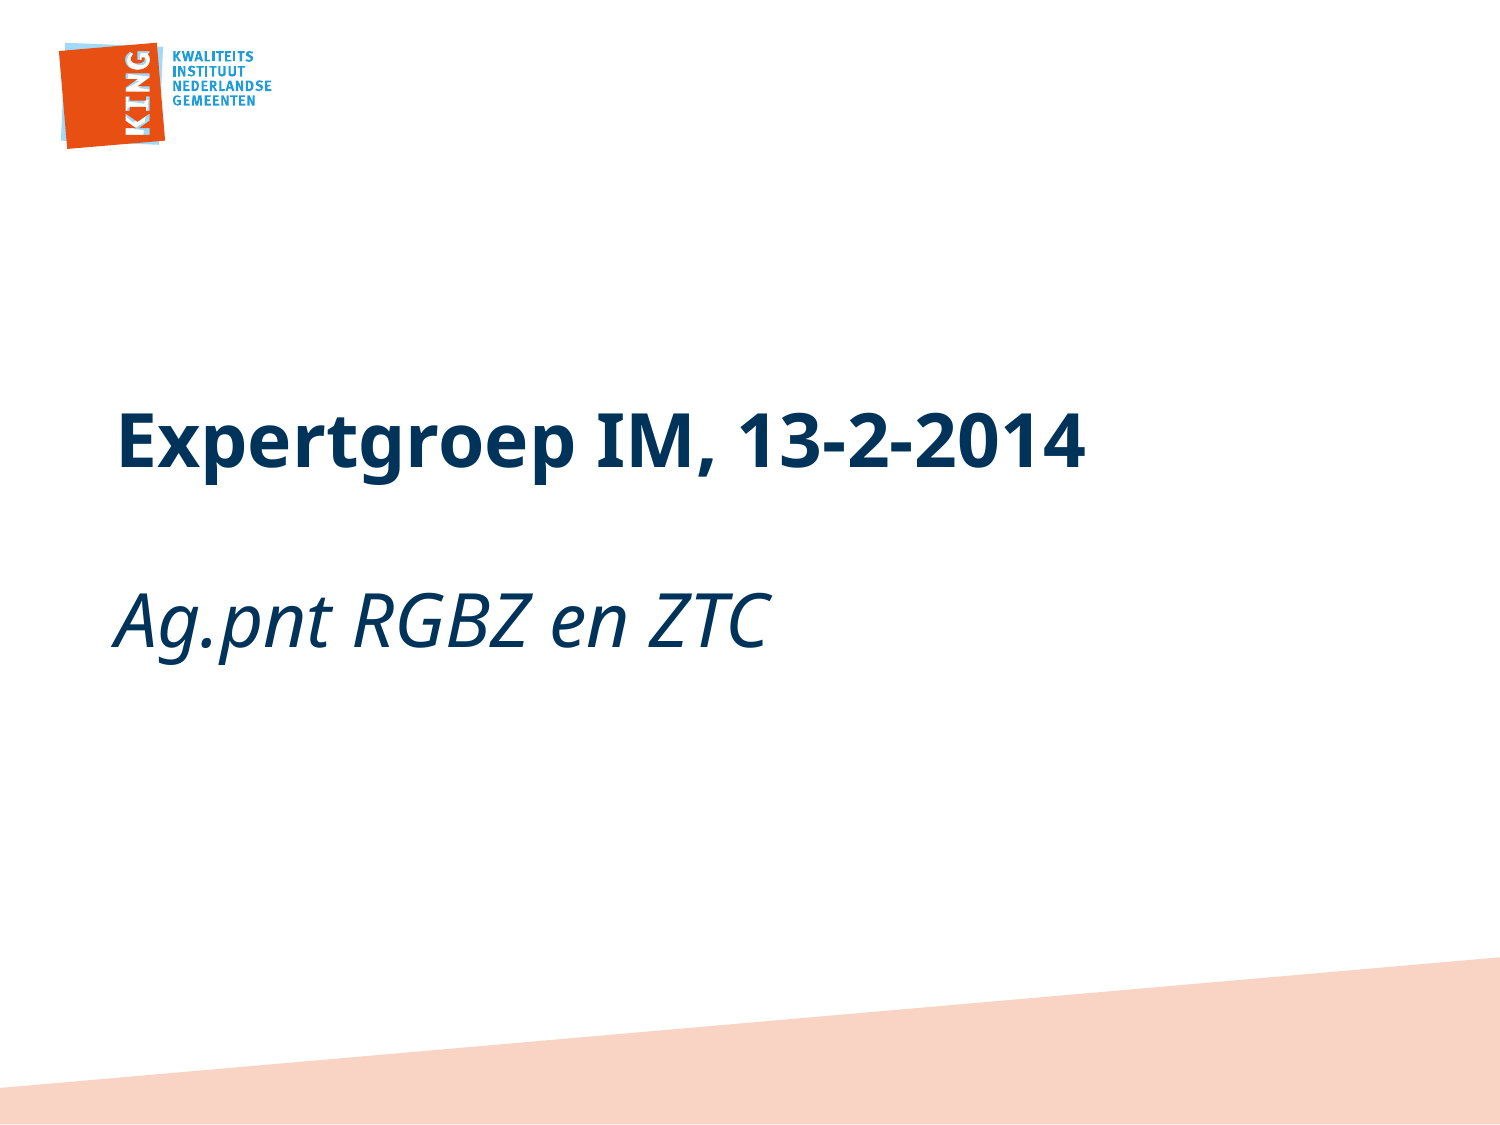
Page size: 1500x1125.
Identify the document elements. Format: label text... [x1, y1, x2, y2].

title Expertgroep IM, 13-2-2014 Ag.pnt RGBZ en ZTC [100, 373, 1412, 681]
